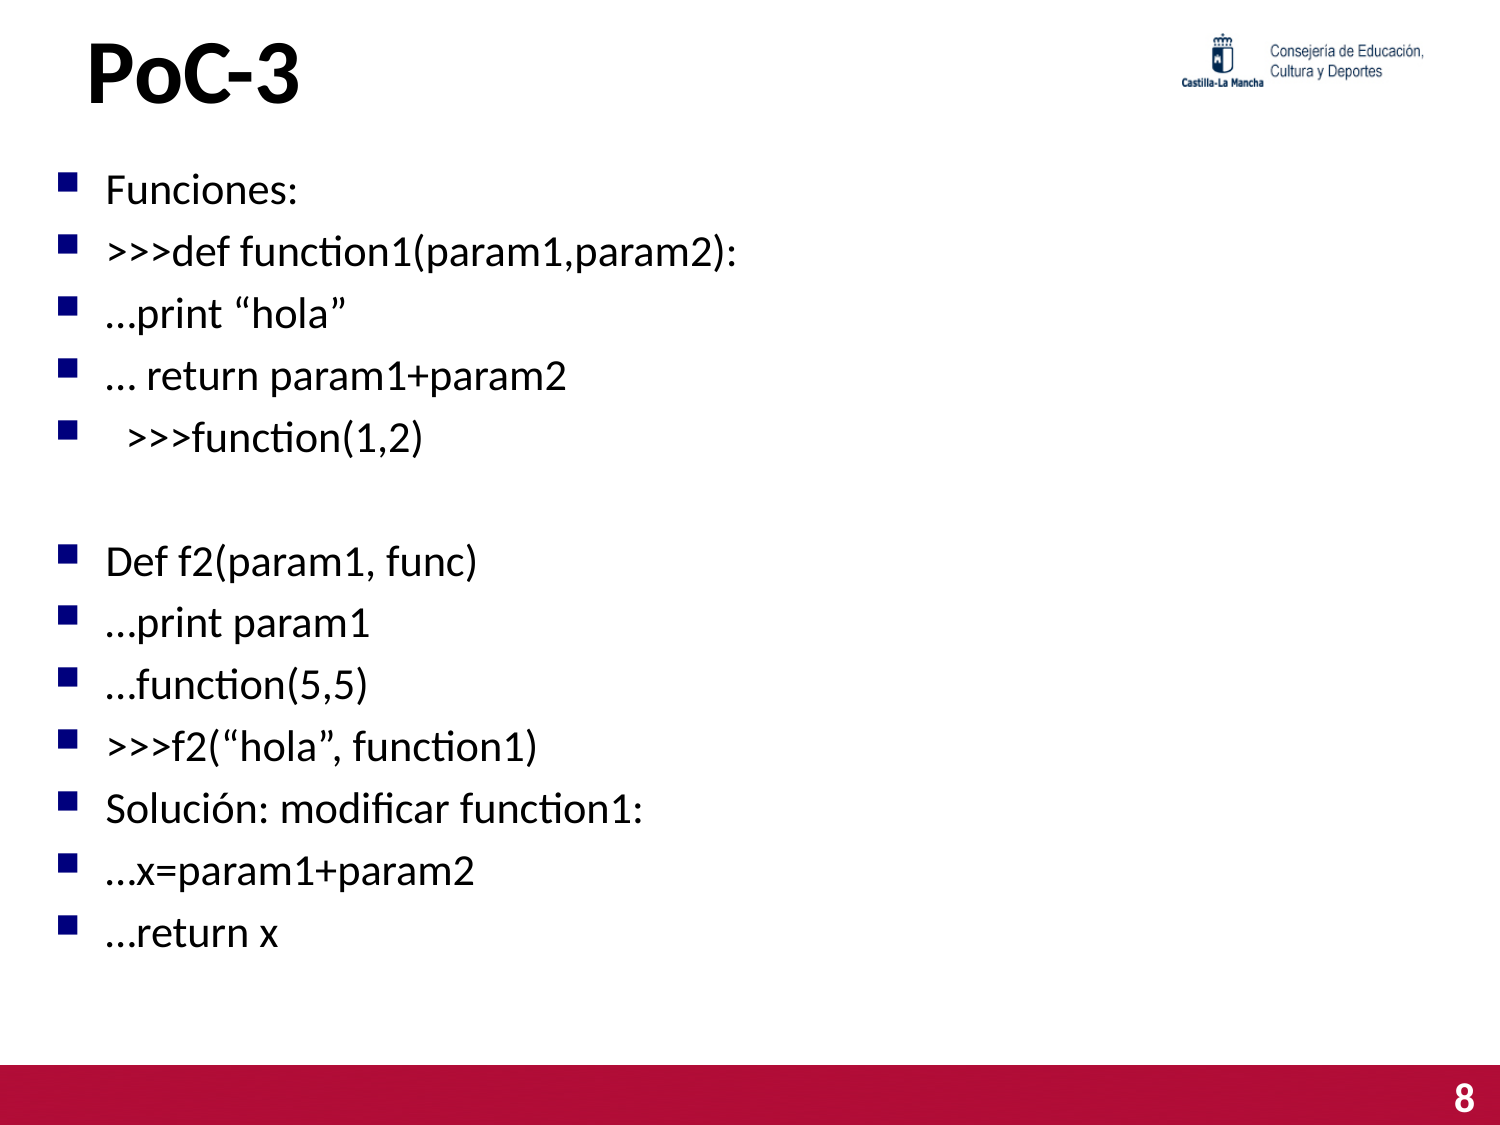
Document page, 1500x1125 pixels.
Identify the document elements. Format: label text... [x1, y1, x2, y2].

title PoC-3 [75, 6, 1425, 197]
picture [0, 1065, 1500, 1125]
list Funciones: >>>def function1(param1,param2): …print “hola” … return param1+param2 ﻿ ﻿ >>>function(1,2) Def f2(param1, func) …print param1 …function(5,5) >>>f2(“hola”, function1) Solución: modificar function1: …x=param1+param2 …return x [40, 152, 1384, 972]
